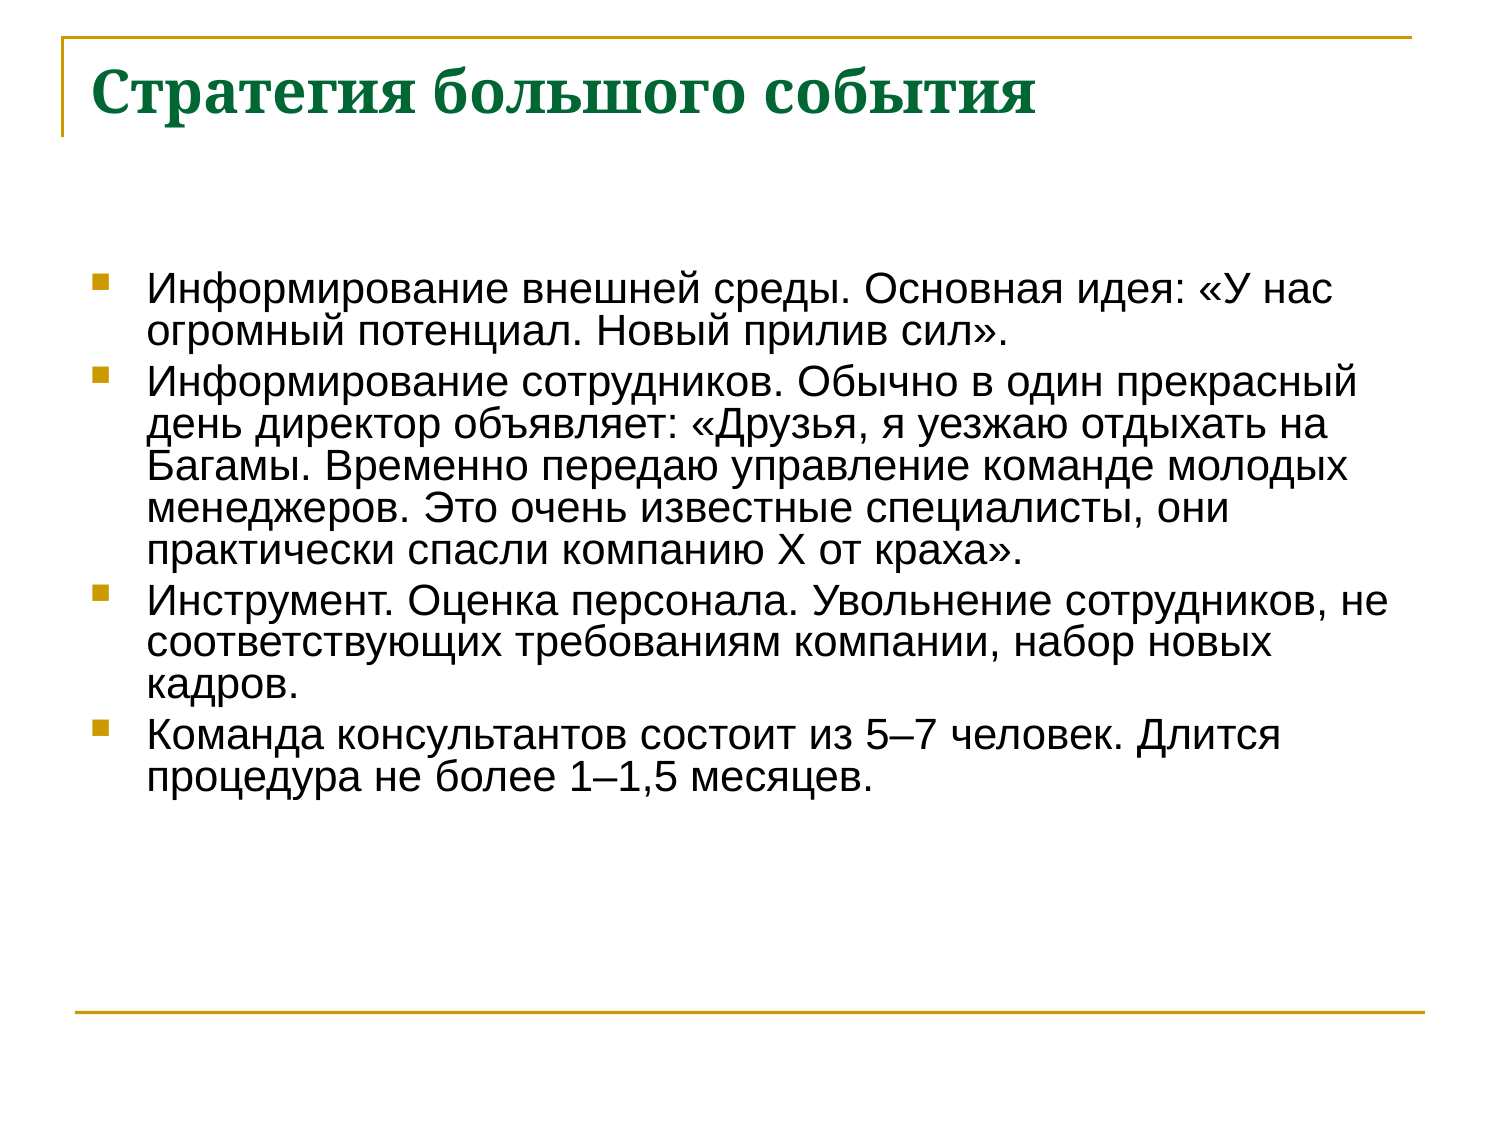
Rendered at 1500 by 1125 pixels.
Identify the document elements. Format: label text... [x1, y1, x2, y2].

list Информирование внешней среды. Основная идея: «У нас огромный потенциал. Новый прилив сил». Информирование сотрудников. Обычно в один прекрасный день директор объявляет: «Друзья, я уезжаю отдыхать на Багамы. Временно передаю управление команде молодых менеджеров. Это очень известные специалисты, они практически спасли компанию Х от краха». Инструмент. Оценка персонала. Увольнение сотрудников, не соответствующих требованиям компании, набор новых кадров. Команда консультантов состоит из 5–7 человек. Длится процедура не более 1–1,5 месяцев. [74, 262, 1426, 1006]
title Стратегия большого события [74, 45, 1426, 233]
